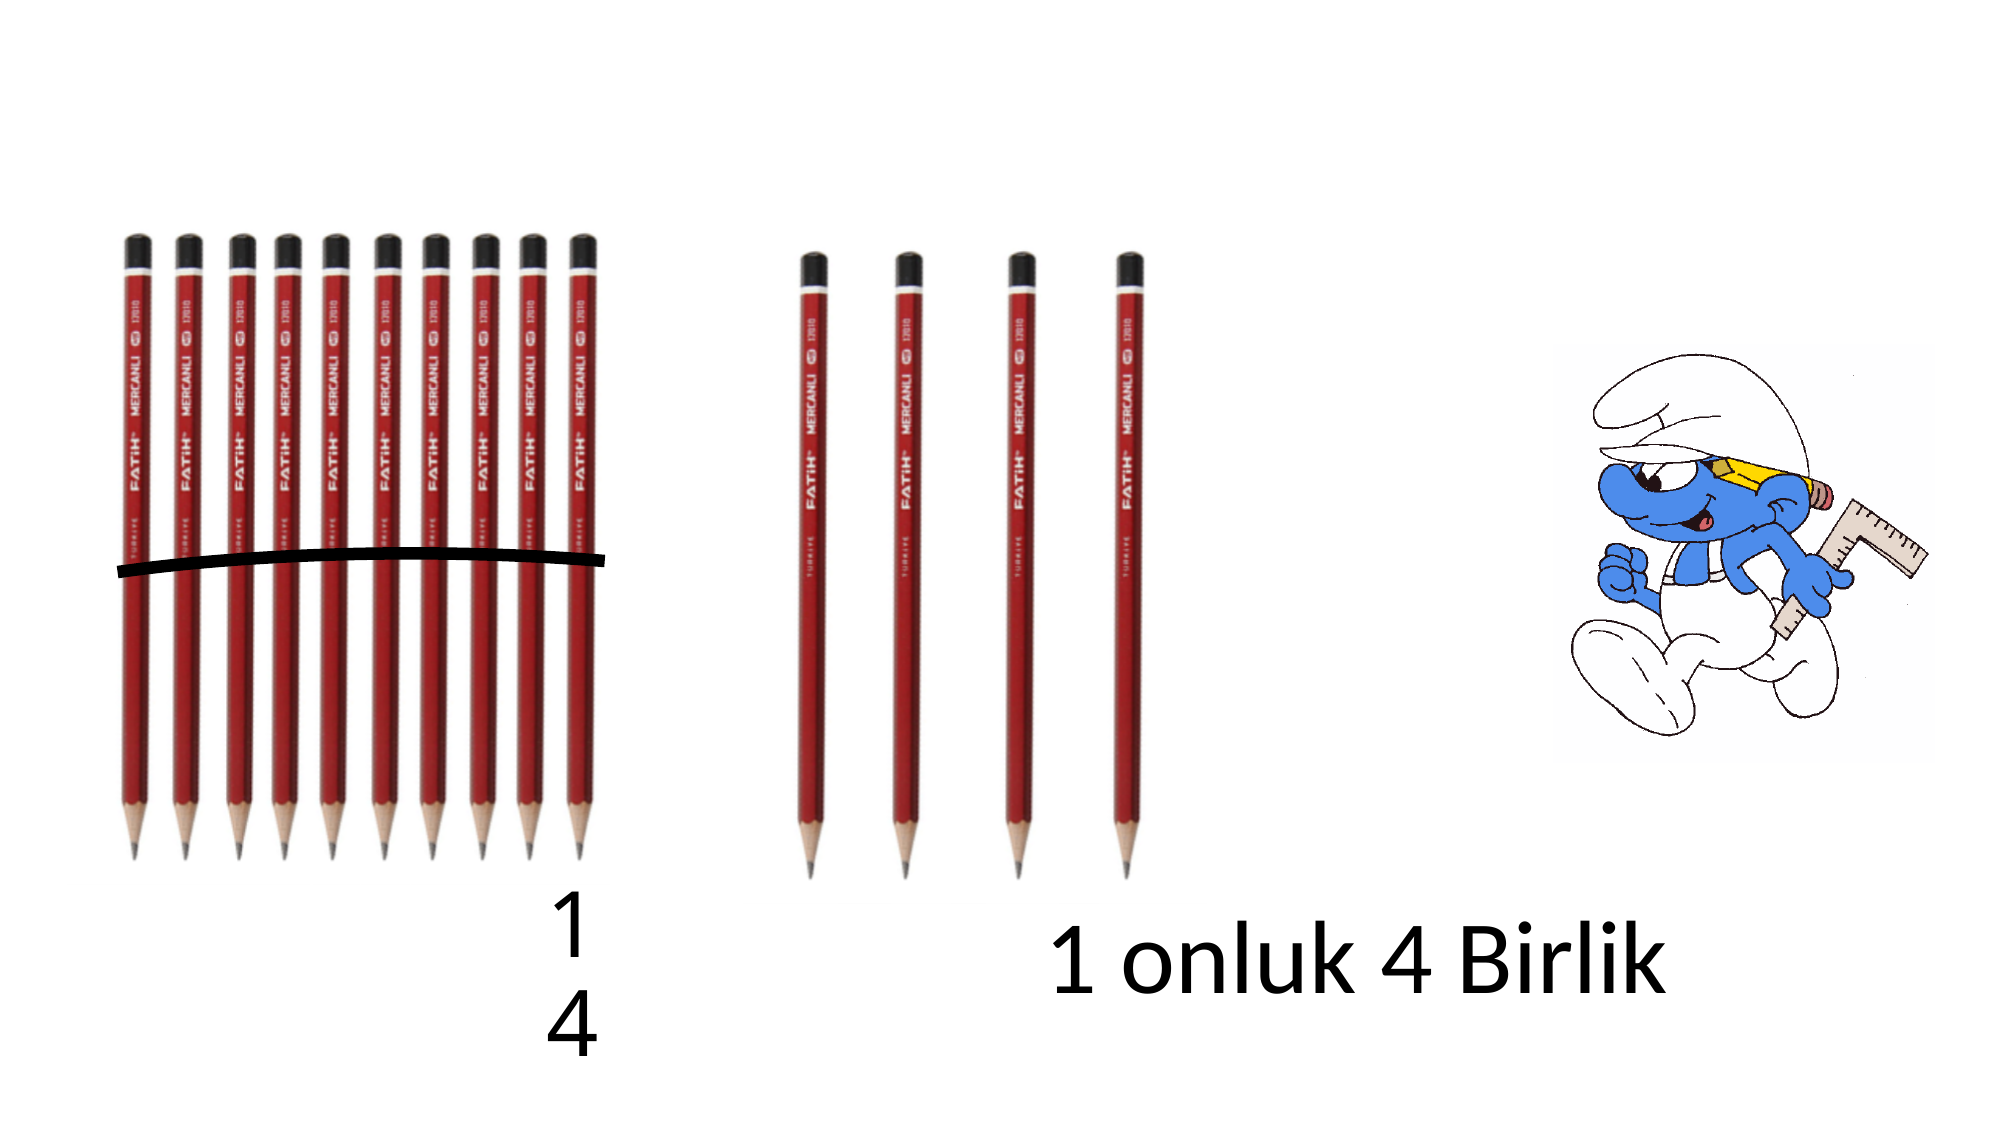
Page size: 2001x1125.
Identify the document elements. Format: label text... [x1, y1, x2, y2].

picture [313, 220, 360, 886]
list 1 onluk 4 Birlik [1029, 896, 1744, 1058]
picture [361, 220, 410, 886]
title 14 [531, 868, 660, 1086]
picture [411, 220, 610, 886]
picture [1553, 344, 1935, 763]
picture [67, 220, 310, 886]
picture [743, 238, 1207, 905]
